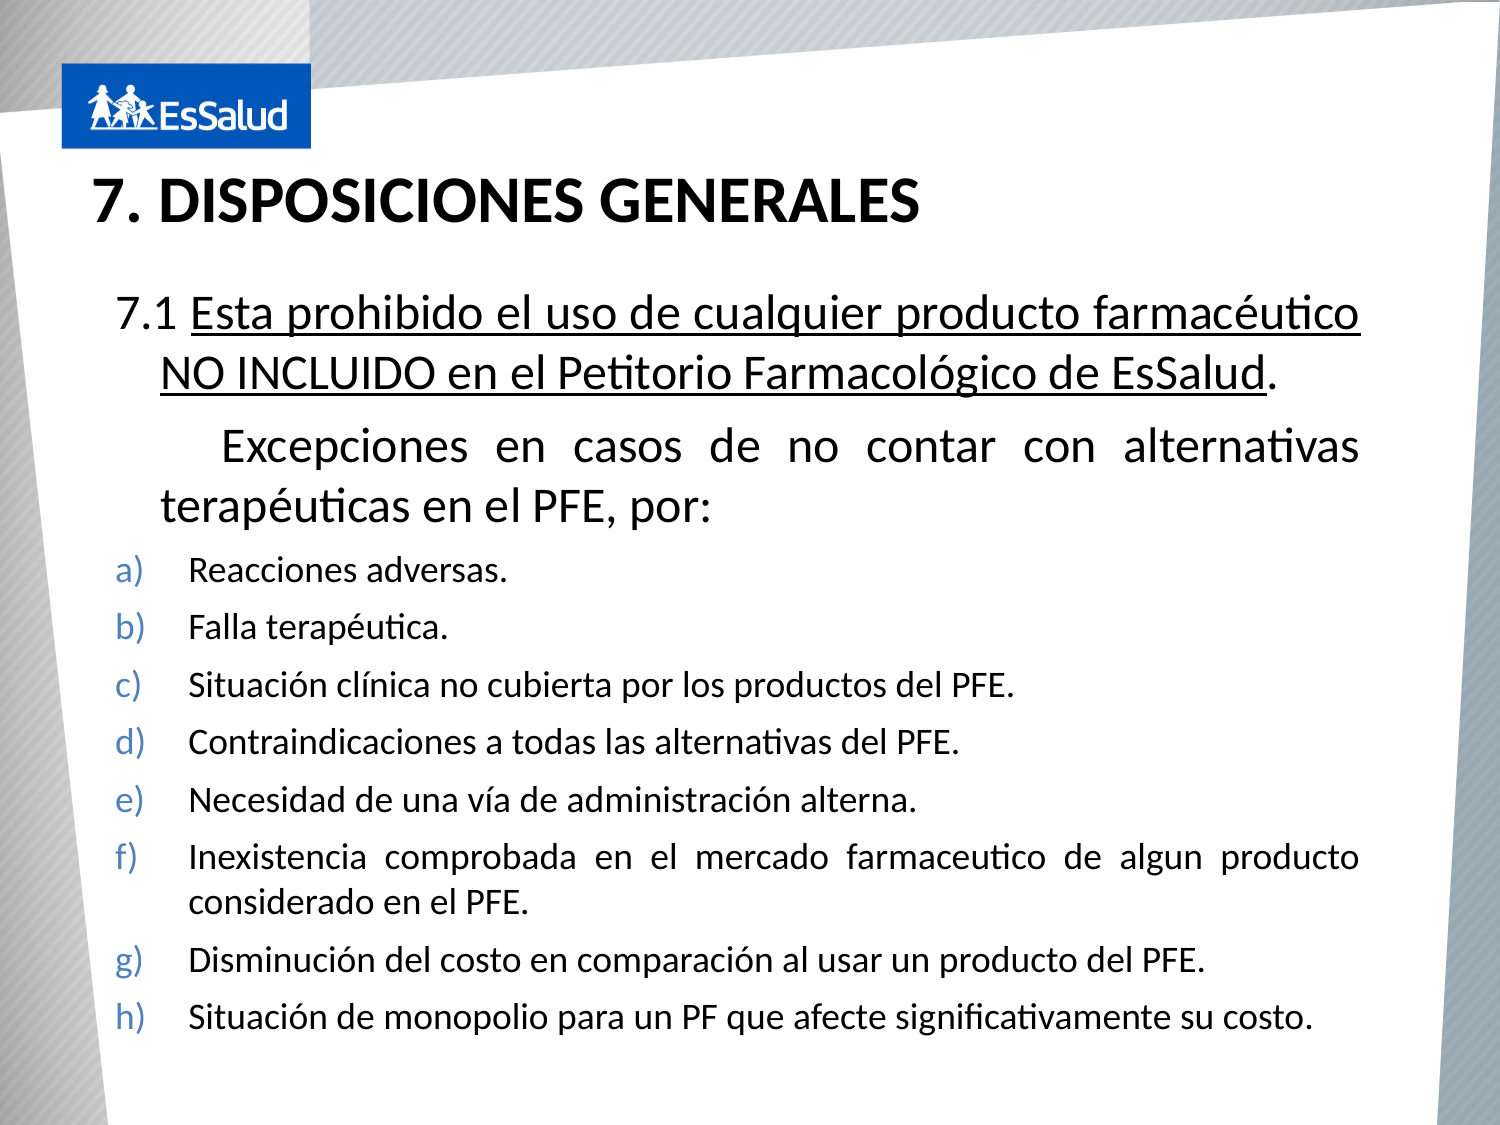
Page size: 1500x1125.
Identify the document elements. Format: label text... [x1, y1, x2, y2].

title 7. DISPOSICIONES GENERALES [76, 149, 1069, 244]
text_box 7.1 Esta prohibido el uso de cualquier producto farmacéutico NO INCLUIDO en el Petitorio Farmacológico de EsSalud. Excepciones en casos de no contar con alternativas terapéuticas en el PFE, por: Reacciones adversas. Falla terapéutica. Situación clínica no cubierta por los productos del PFE. Contraindicaciones a todas las alternativas del PFE. Necesidad de una vía de administración alterna. Inexistencia comprobada en el mercado farmaceutico de algun producto considerado en el PFE. Disminución del costo en comparación al usar un producto del PFE. Situación de monopolio para un PF que afecte significativamente su costo. [100, 272, 1376, 1123]
picture [0, 0, 1500, 1125]
